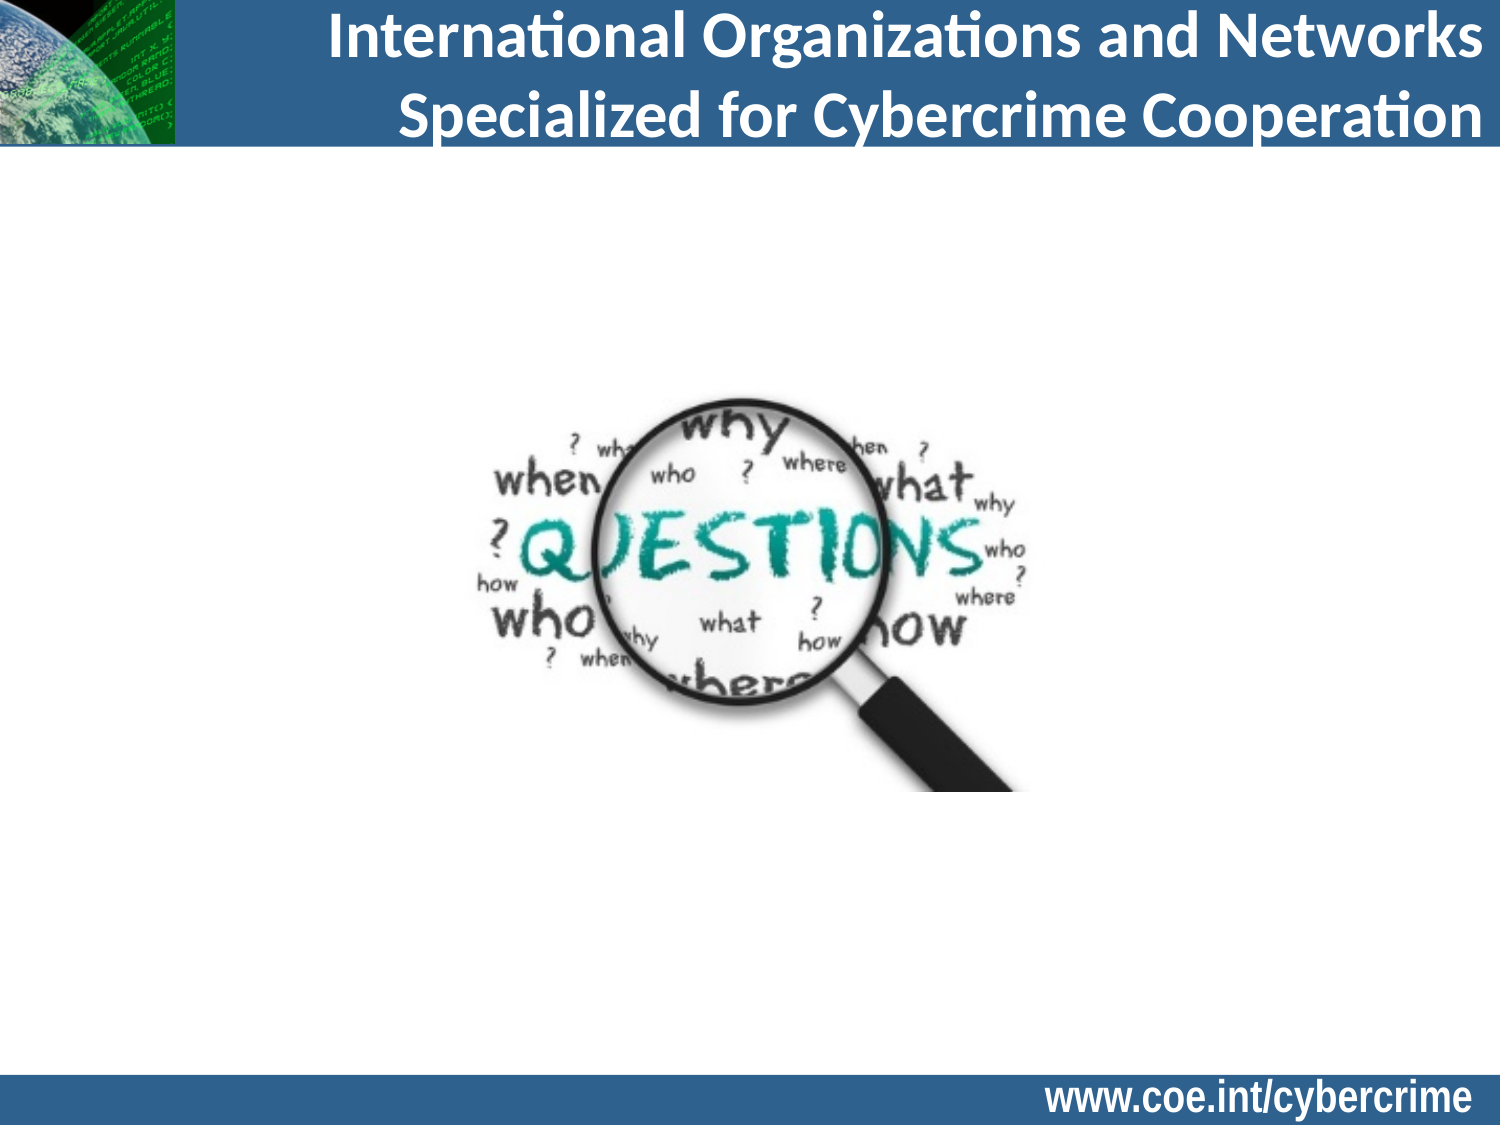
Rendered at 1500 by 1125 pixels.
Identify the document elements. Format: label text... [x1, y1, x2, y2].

picture [0, 0, 175, 144]
text_box www.coe.int/cybercrime [1030, 1059, 1500, 1125]
text_box [0, 1073, 1030, 1125]
text_box International Organizations and Networks Specialized for Cybercrime Cooperation [177, 0, 1500, 149]
picture [443, 332, 1057, 793]
